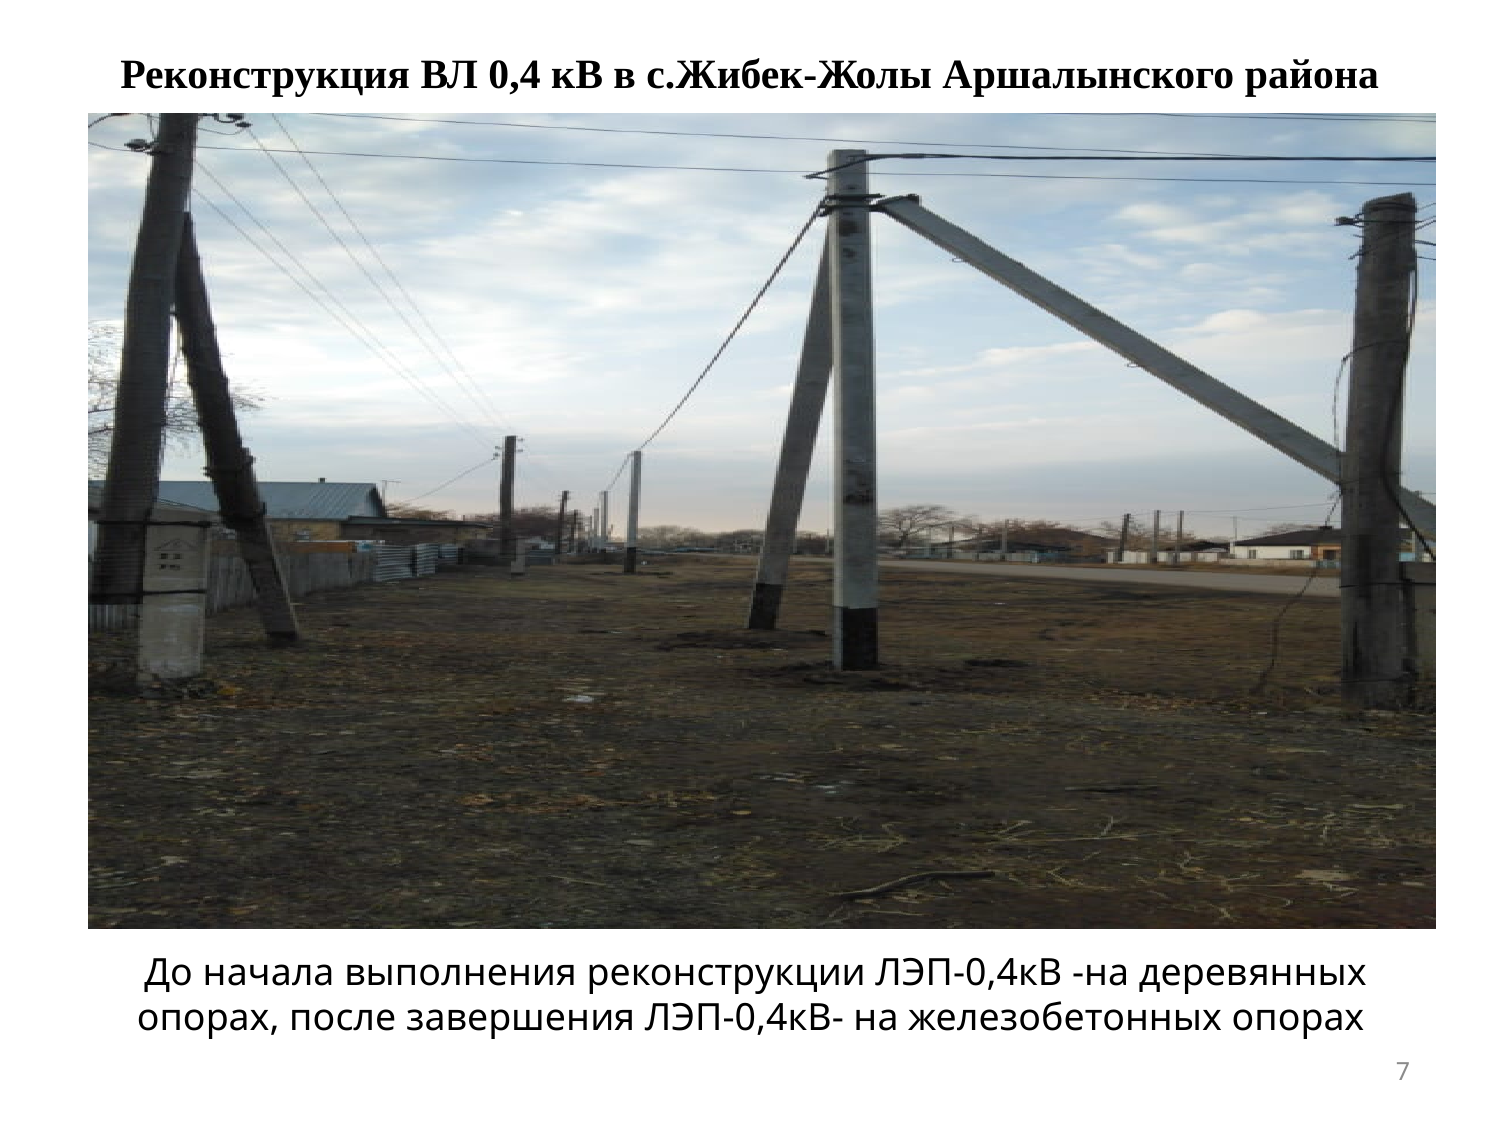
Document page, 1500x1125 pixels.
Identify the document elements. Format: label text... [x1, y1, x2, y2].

picture [88, 113, 1436, 929]
title Реконструкция ВЛ 0,4 кВ в с.Жибек-Жолы Аршалынского района [75, 19, 1425, 126]
slide_number 7 [1074, 1046, 1425, 1103]
text_box До начала выполнения реконструкции ЛЭП-0,4кВ -на деревянных опорах, после завершения ЛЭП-0,4кВ- на железобетонных опорах [76, 940, 1436, 1046]
